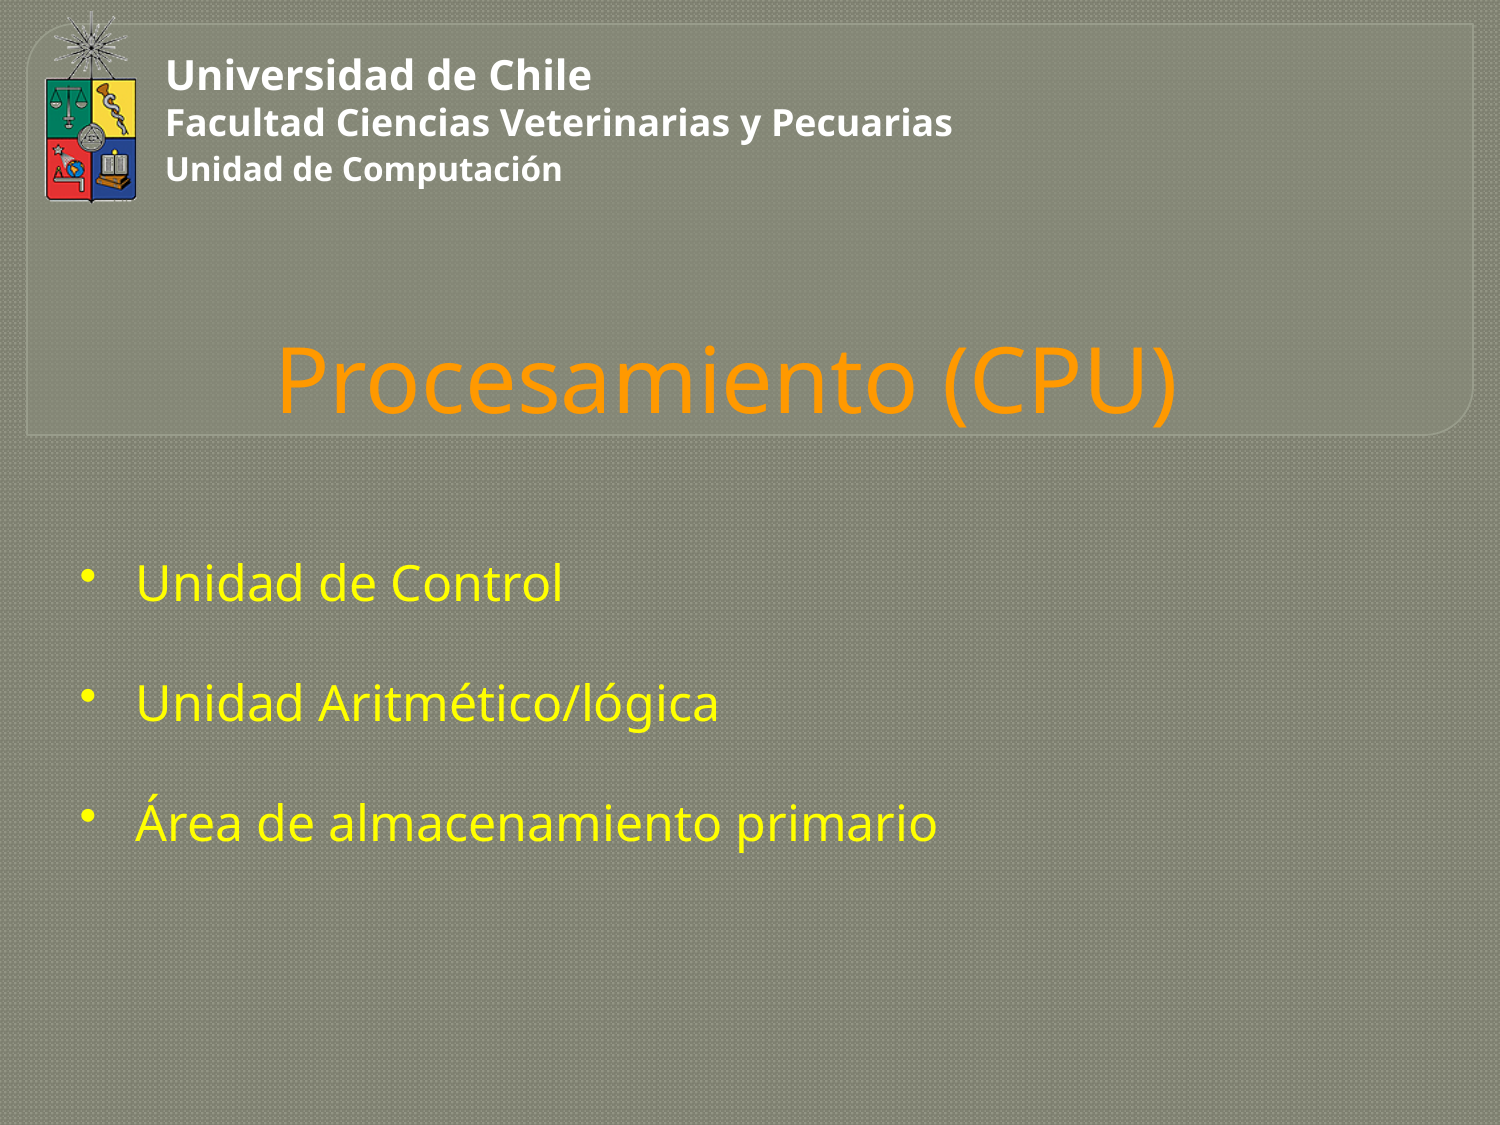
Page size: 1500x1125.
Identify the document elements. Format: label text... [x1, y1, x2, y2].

text_box Procesamiento (CPU) Unidad de Control Unidad Aritmético/lógica Área de almacenamiento primario [64, 314, 1388, 944]
picture [41, 11, 142, 208]
